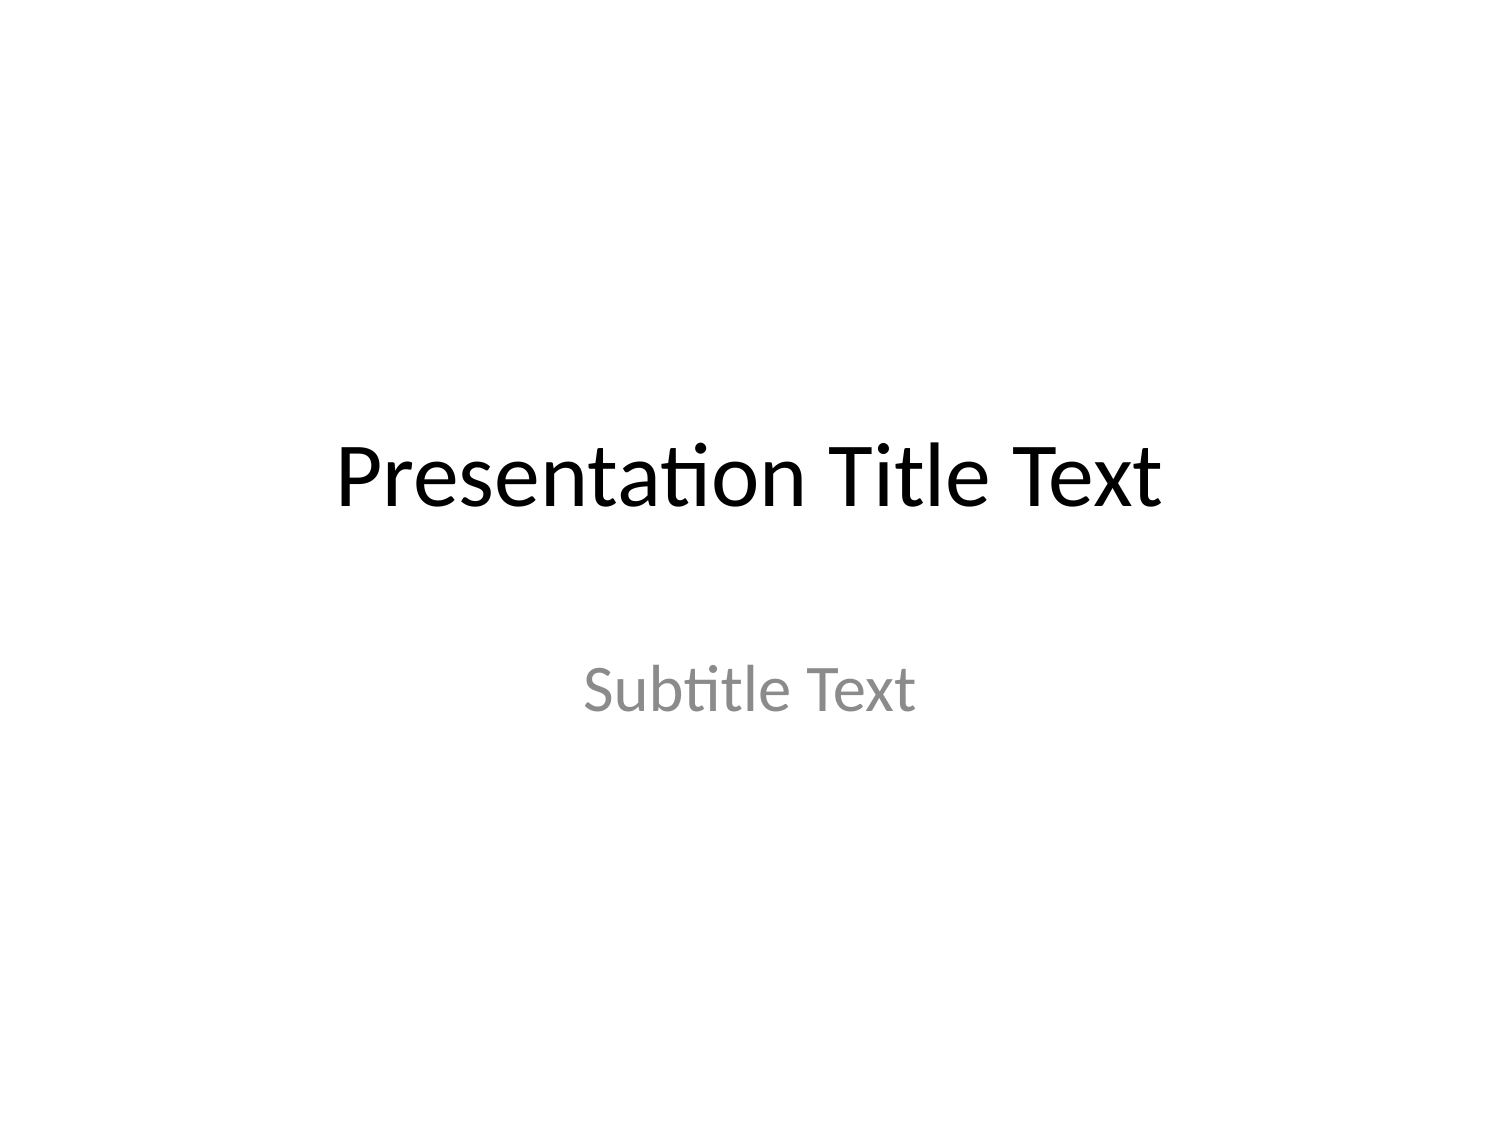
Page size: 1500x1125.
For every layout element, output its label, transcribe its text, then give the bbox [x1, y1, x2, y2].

subtitle Subtitle Text [225, 637, 1275, 925]
title Presentation Title Text [112, 349, 1388, 591]
